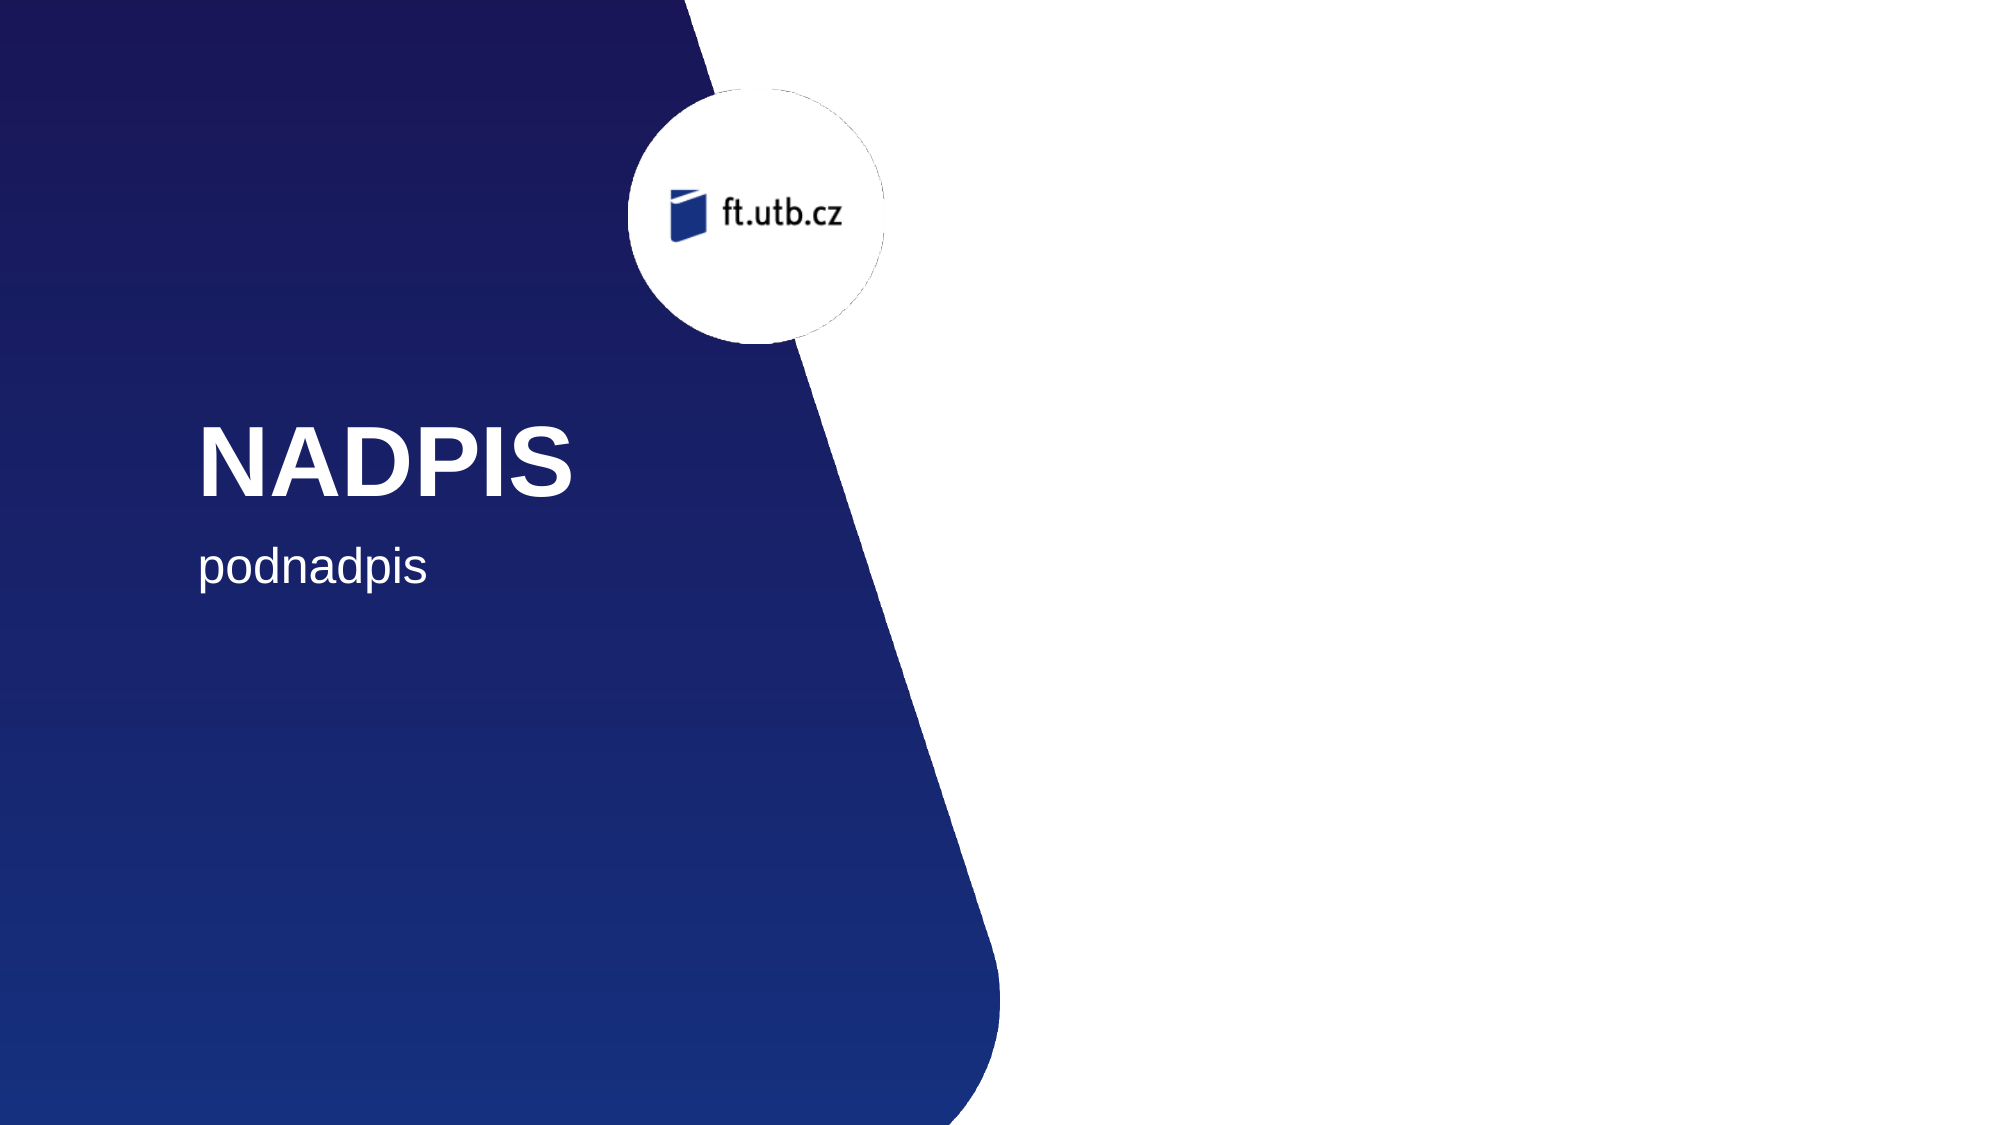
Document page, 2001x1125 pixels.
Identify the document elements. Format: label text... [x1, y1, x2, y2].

picture [0, 0, 1000, 1125]
text_box podnadpis [182, 525, 671, 601]
text_box NADPIS [182, 389, 752, 525]
